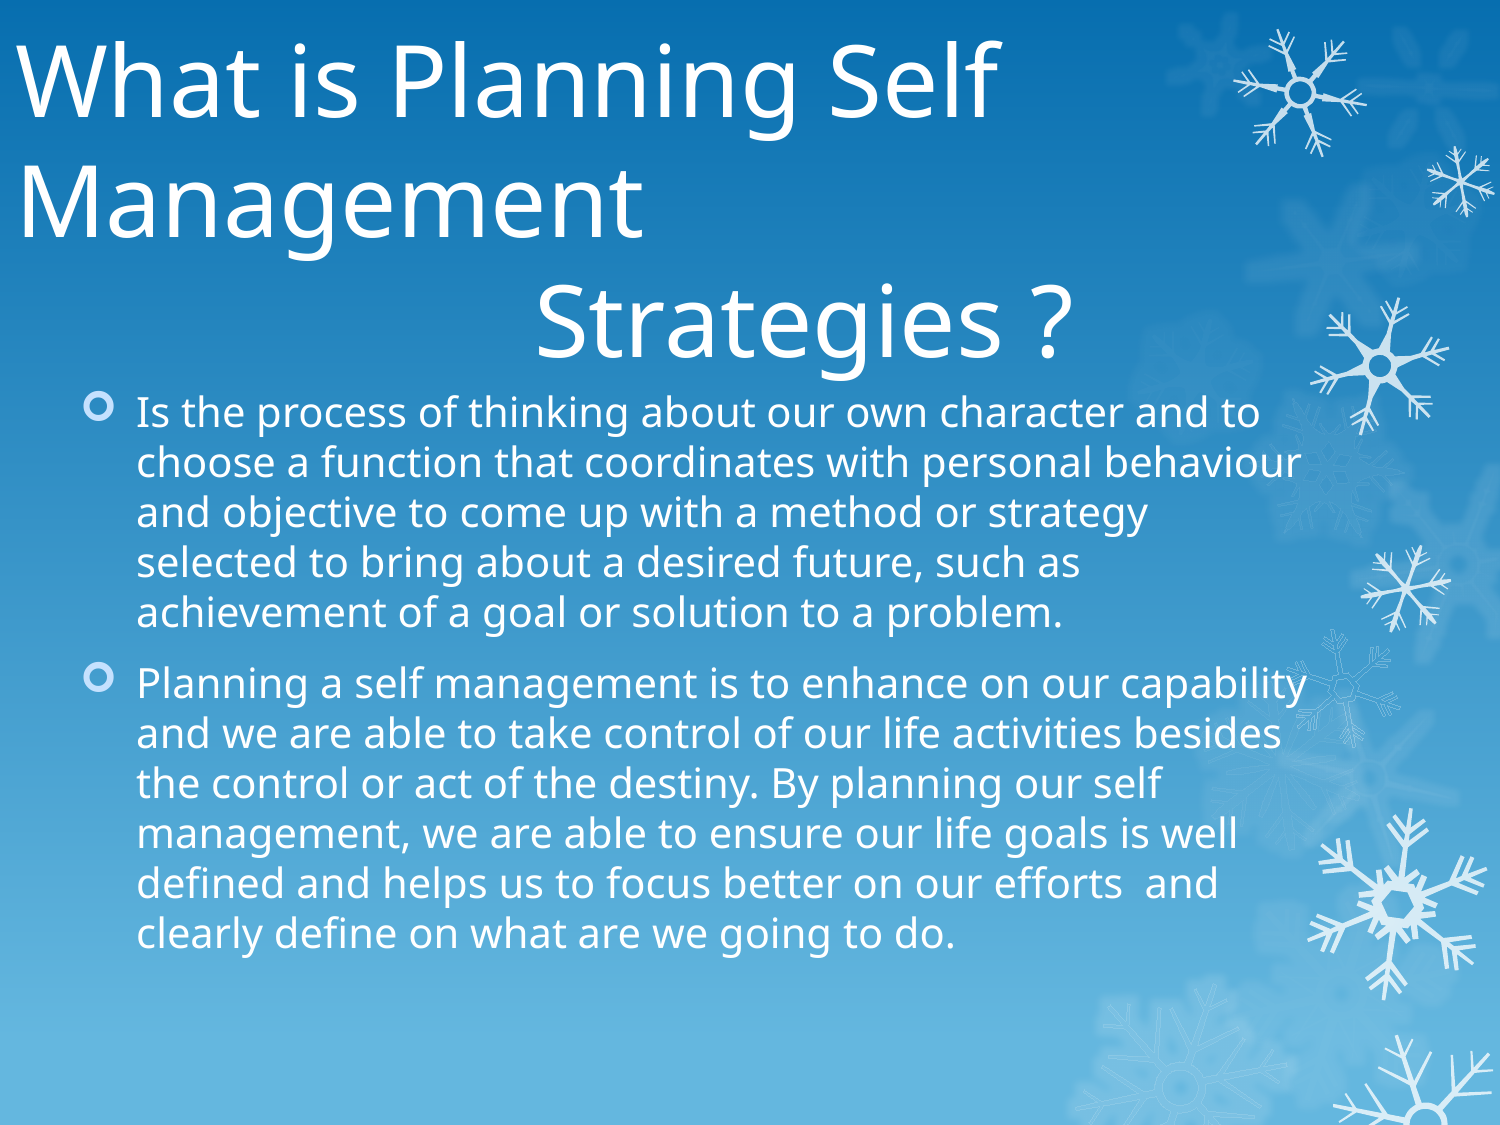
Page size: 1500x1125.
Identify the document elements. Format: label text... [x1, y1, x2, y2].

list Is the process of thinking about our own character and to choose a function that coordinates with personal behaviour and objective to come up with a method or strategy selected to bring about a desired future, such as achievement of a goal or solution to a problem. Planning a self management is to enhance on our capability and we are able to take control of our life activities besides the control or act of the destiny. By planning our self management, we are able to ensure our life goals is well defined and helps us to focus better on our efforts and clearly define on what are we going to do. [64, 385, 1335, 1024]
title What is Planning Self Management Strategies ? [0, 30, 1500, 244]
